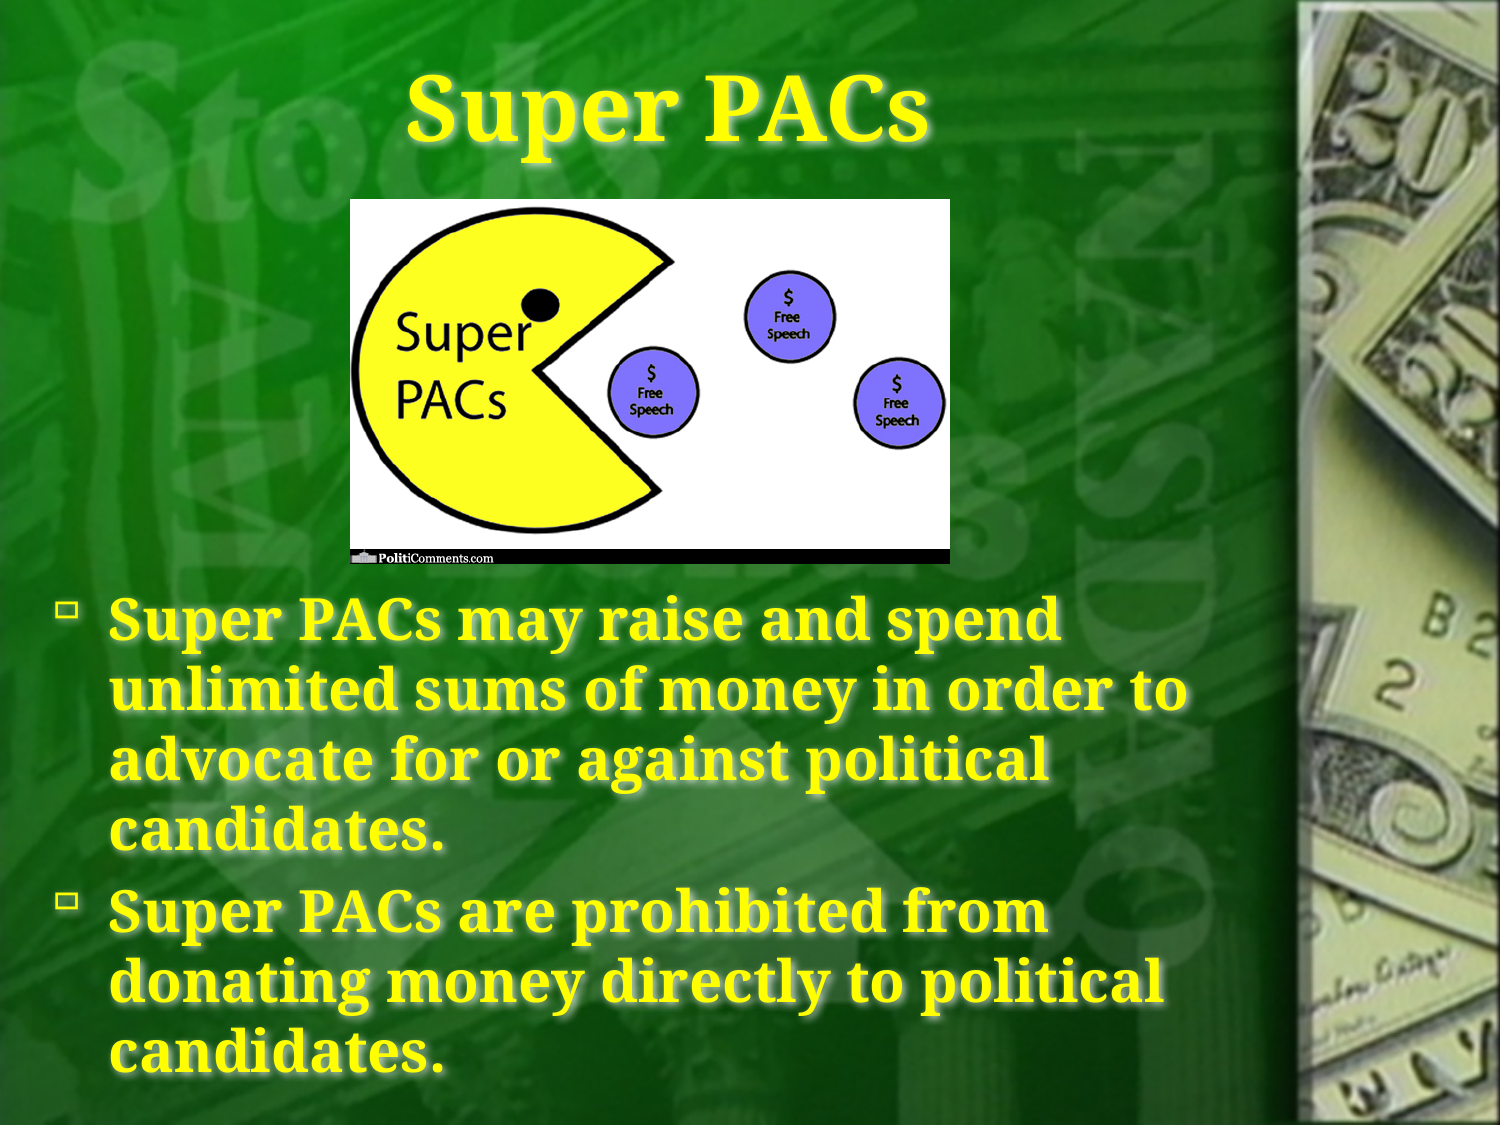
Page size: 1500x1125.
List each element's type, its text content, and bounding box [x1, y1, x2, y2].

picture [0, 0, 1500, 1125]
list Super PACs may raise and spend unlimited sums of money in order to advocate for or against political candidates. Super PACs are prohibited from donating money directly to political candidates. [37, 575, 1313, 1088]
title Super PACs [50, 11, 1288, 199]
